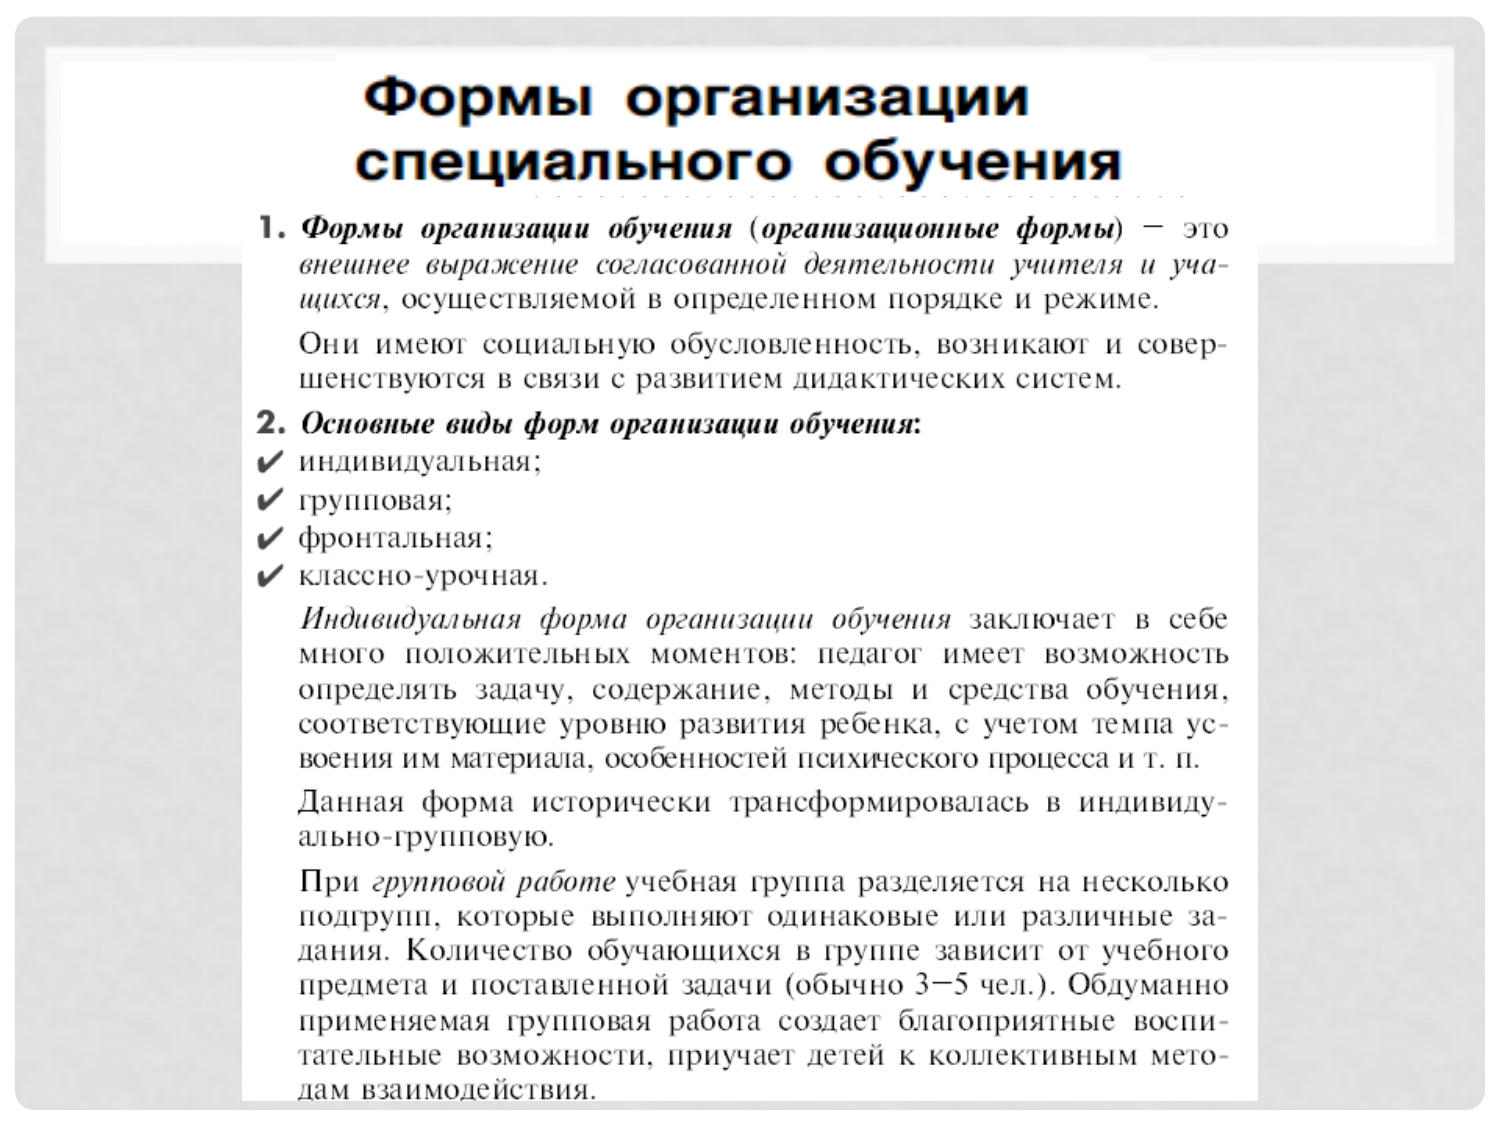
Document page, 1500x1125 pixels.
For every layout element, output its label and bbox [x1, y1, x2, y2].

picture [241, 54, 1258, 1102]
